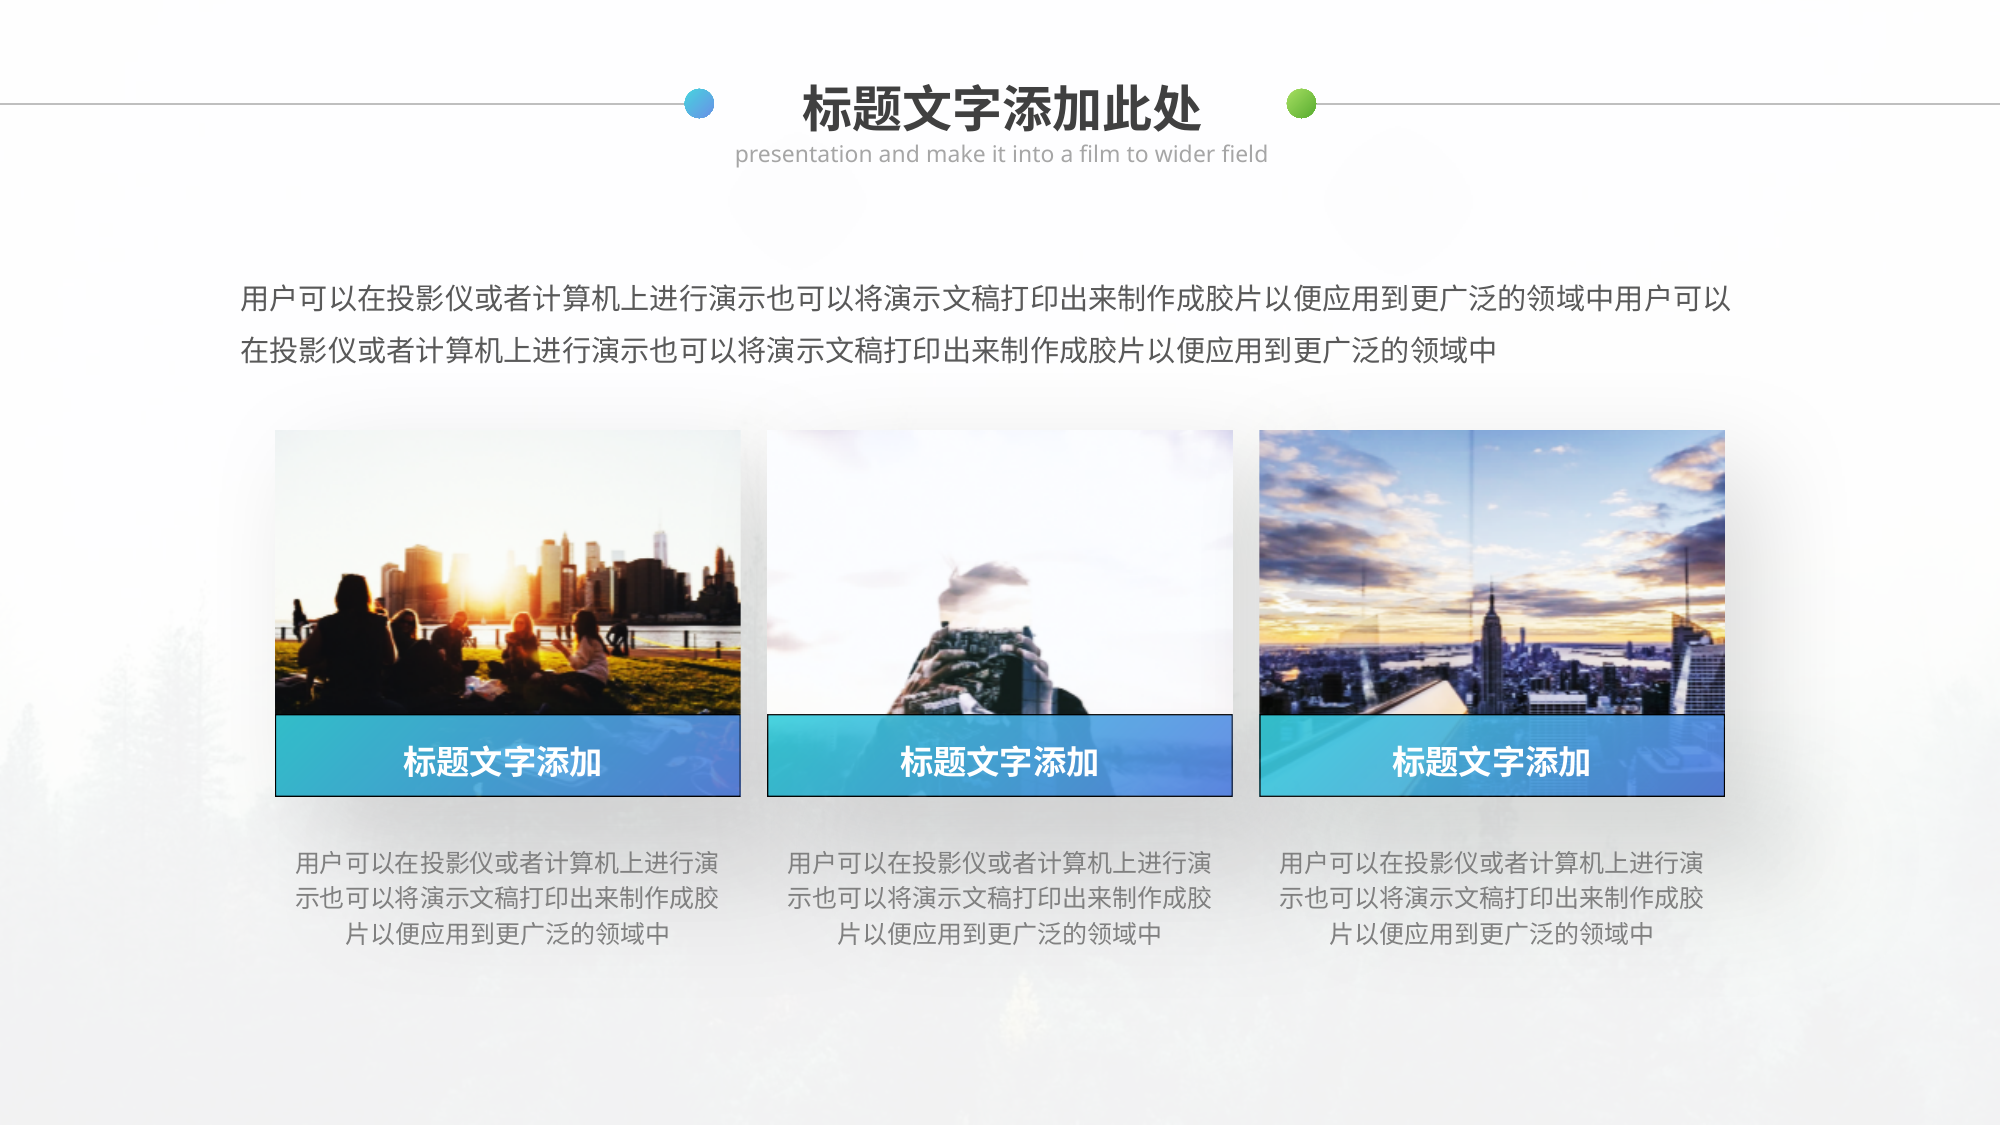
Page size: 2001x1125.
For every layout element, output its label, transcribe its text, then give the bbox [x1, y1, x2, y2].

text_box 用户可以在投影仪或者计算机上进行演示也可以将演示文稿打印出来制作成胶片以便应用到更广泛的领域中用户可以在投影仪或者计算机上进行演示也可以将演示文稿打印出来制作成胶片以便应用到更广泛的领域中 [225, 255, 1775, 375]
picture [1259, 430, 1725, 797]
picture [274, 430, 741, 797]
text_box 用户可以在投影仪或者计算机上进行演示也可以将演示文稿打印出来制作成胶片以便应用到更广泛的领域中 [767, 833, 1233, 957]
text_box 用户可以在投影仪或者计算机上进行演示也可以将演示文稿打印出来制作成胶片以便应用到更广泛的领域中 [275, 833, 741, 957]
text_box 用户可以在投影仪或者计算机上进行演示也可以将演示文稿打印出来制作成胶片以便应用到更广泛的领域中 [1259, 833, 1725, 957]
picture [767, 430, 1233, 797]
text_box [0, 69, 2000, 176]
